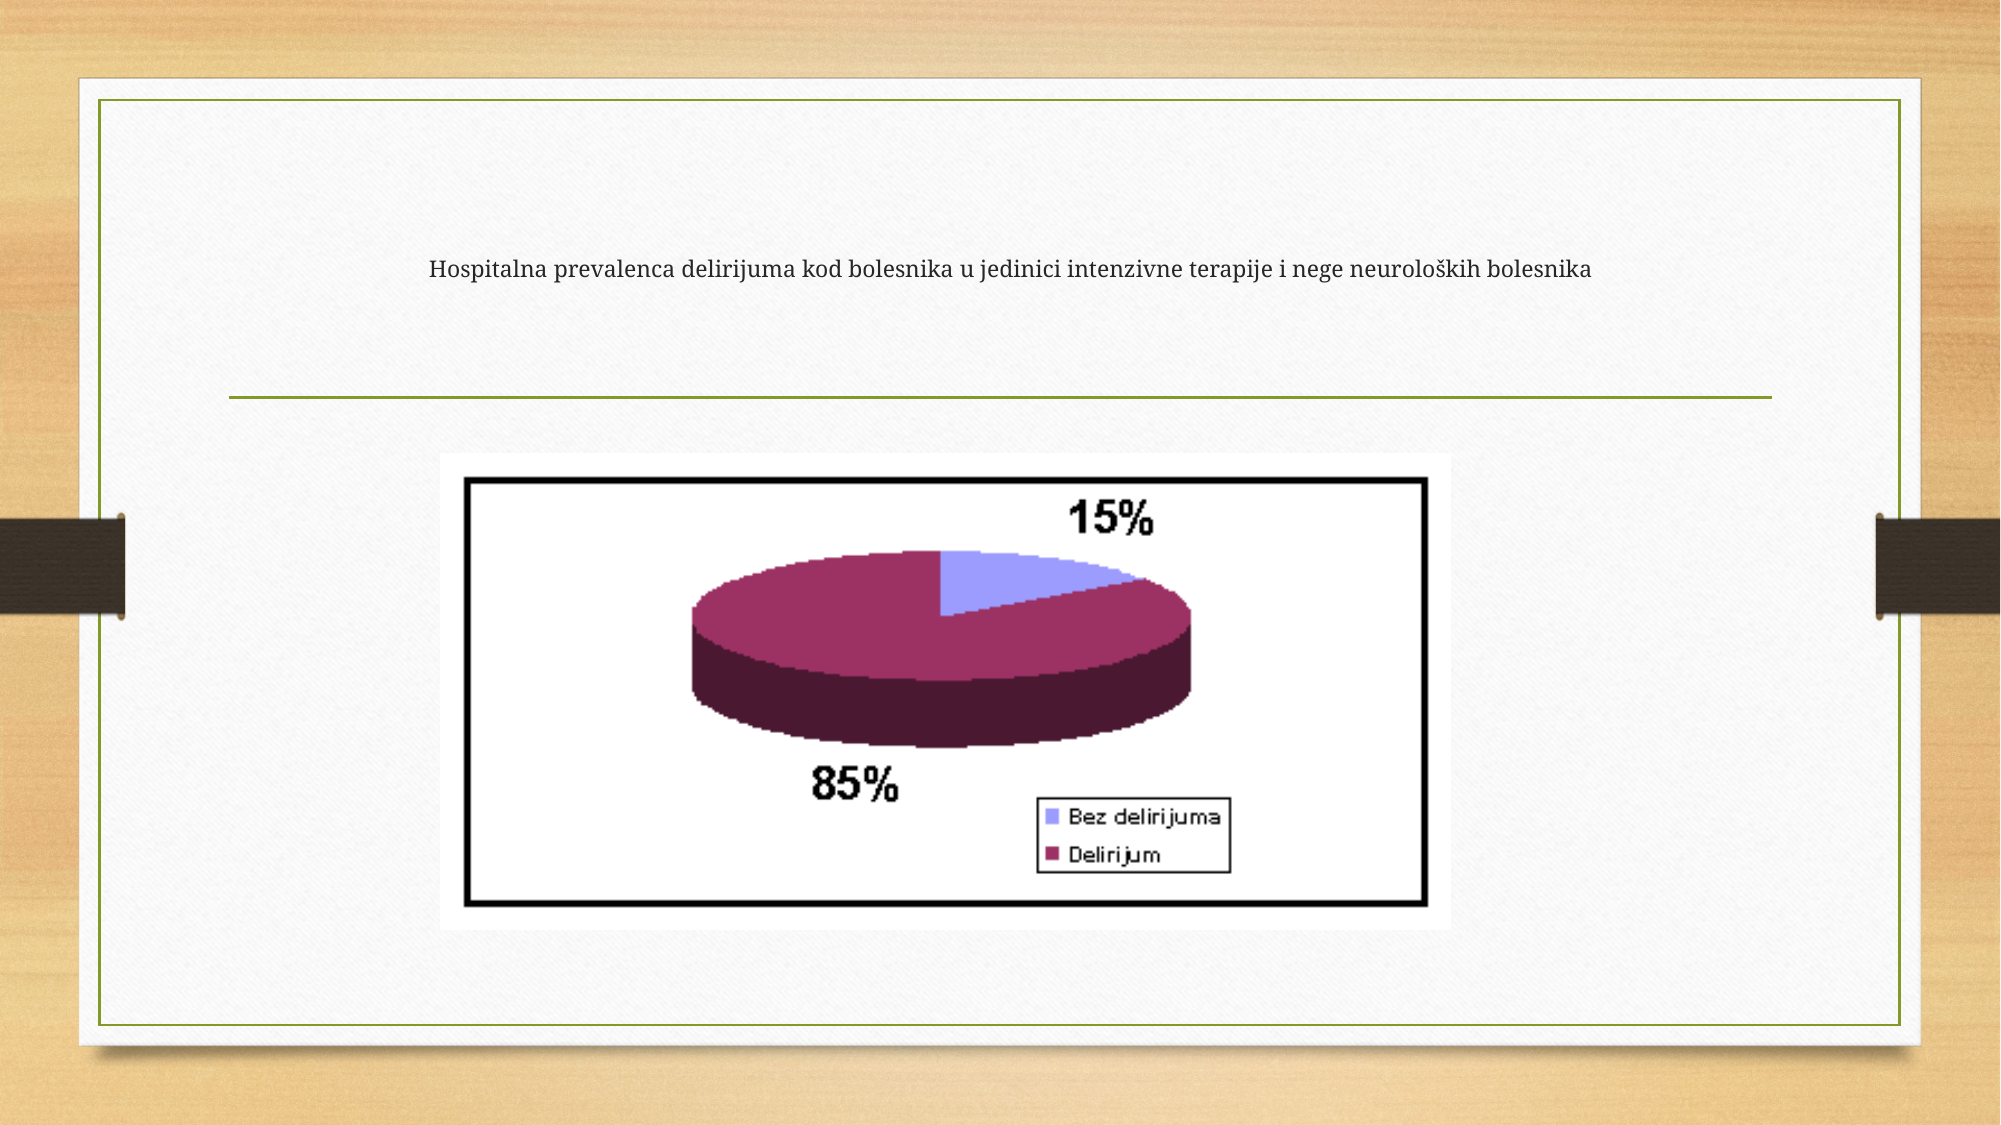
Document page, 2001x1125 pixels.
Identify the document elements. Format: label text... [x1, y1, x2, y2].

title Hospitalna prevalenca delirijuma kod bolesnika u jedinici intenzivne terapije i nege neuroloških bolesnika [132, 161, 1891, 375]
picture [0, 0, 2001, 1125]
